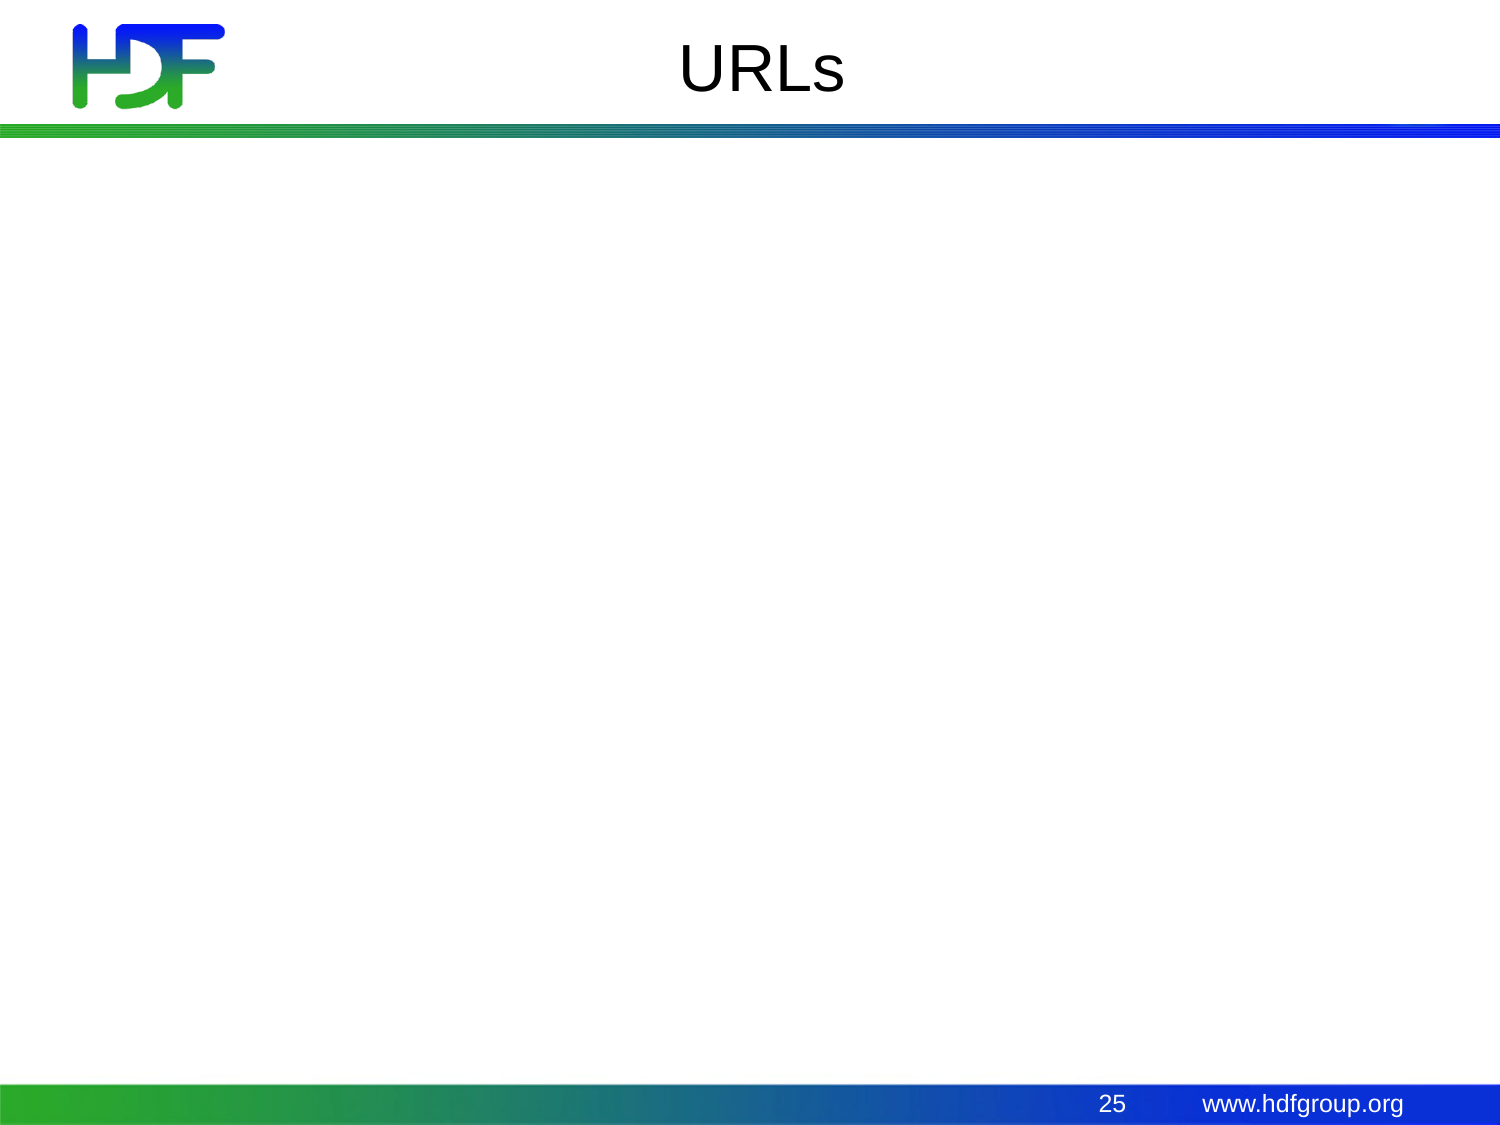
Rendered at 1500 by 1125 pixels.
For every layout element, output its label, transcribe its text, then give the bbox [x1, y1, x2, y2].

title URLs [187, 24, 1338, 113]
slide_number 25 [1049, 1087, 1176, 1125]
picture [0, 0, 1500, 1125]
